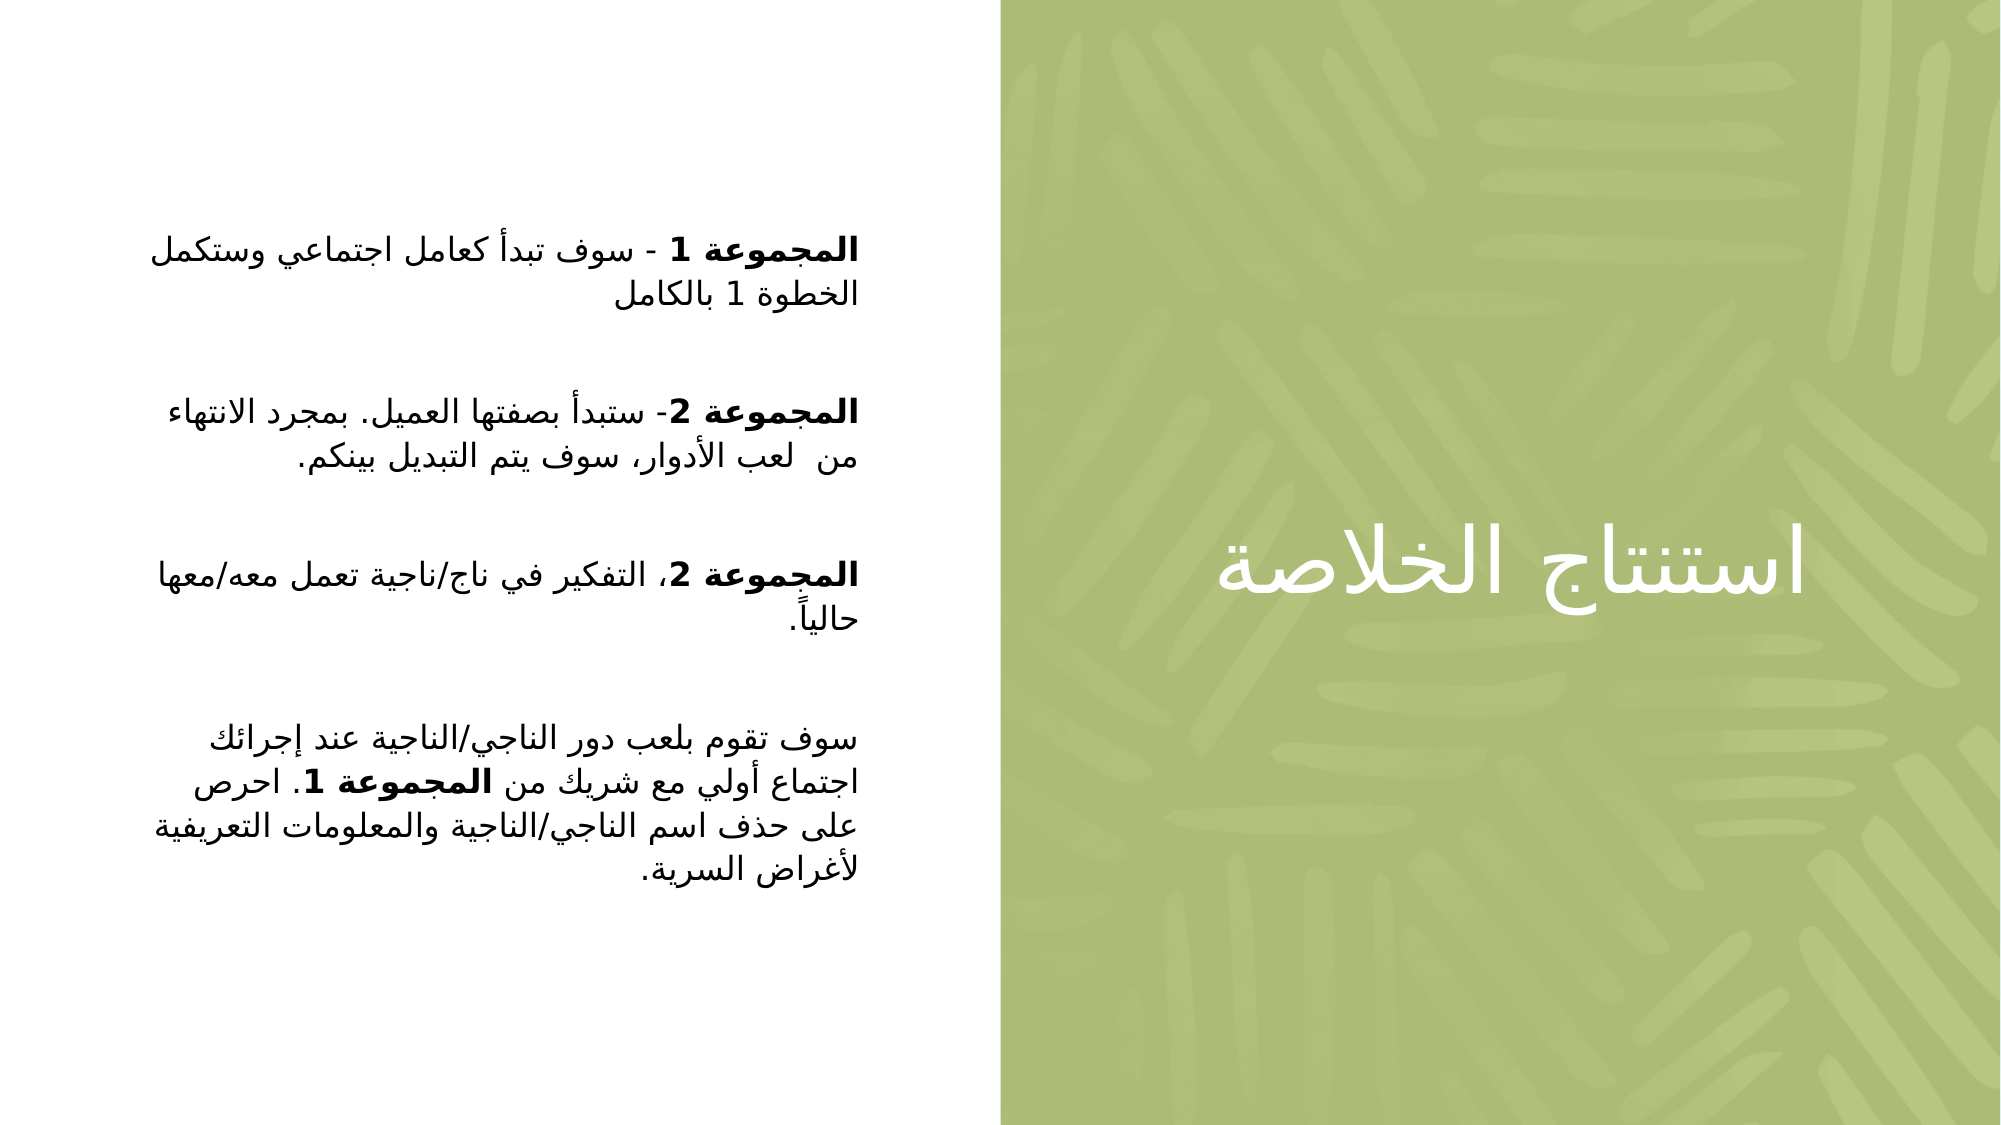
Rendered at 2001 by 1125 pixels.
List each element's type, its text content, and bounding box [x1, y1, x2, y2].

list المجموعة 1 - سوف تبدأ كعامل اجتماعي وستكمل الخطوة 1 بالكامل المجموعة 2- ستبدأ بصفتها العميل. بمجرد الانتهاء من لعب الأدوار، سوف يتم التبديل بينكم. المجموعة 2، التفكير في ناج/ناجية تعمل معه/معها حالياً. سوف تقوم بلعب دور الناجي/الناجية عند إجرائك اجتماع أولي مع شريك من المجموعة 1. احرص على حذف اسم الناجي/الناجية والمعلومات التعريفية لأغراض السرية. [132, 140, 868, 971]
title استنتاج الخلاصة [1121, 396, 1904, 651]
picture [0, 0, 2001, 1125]
